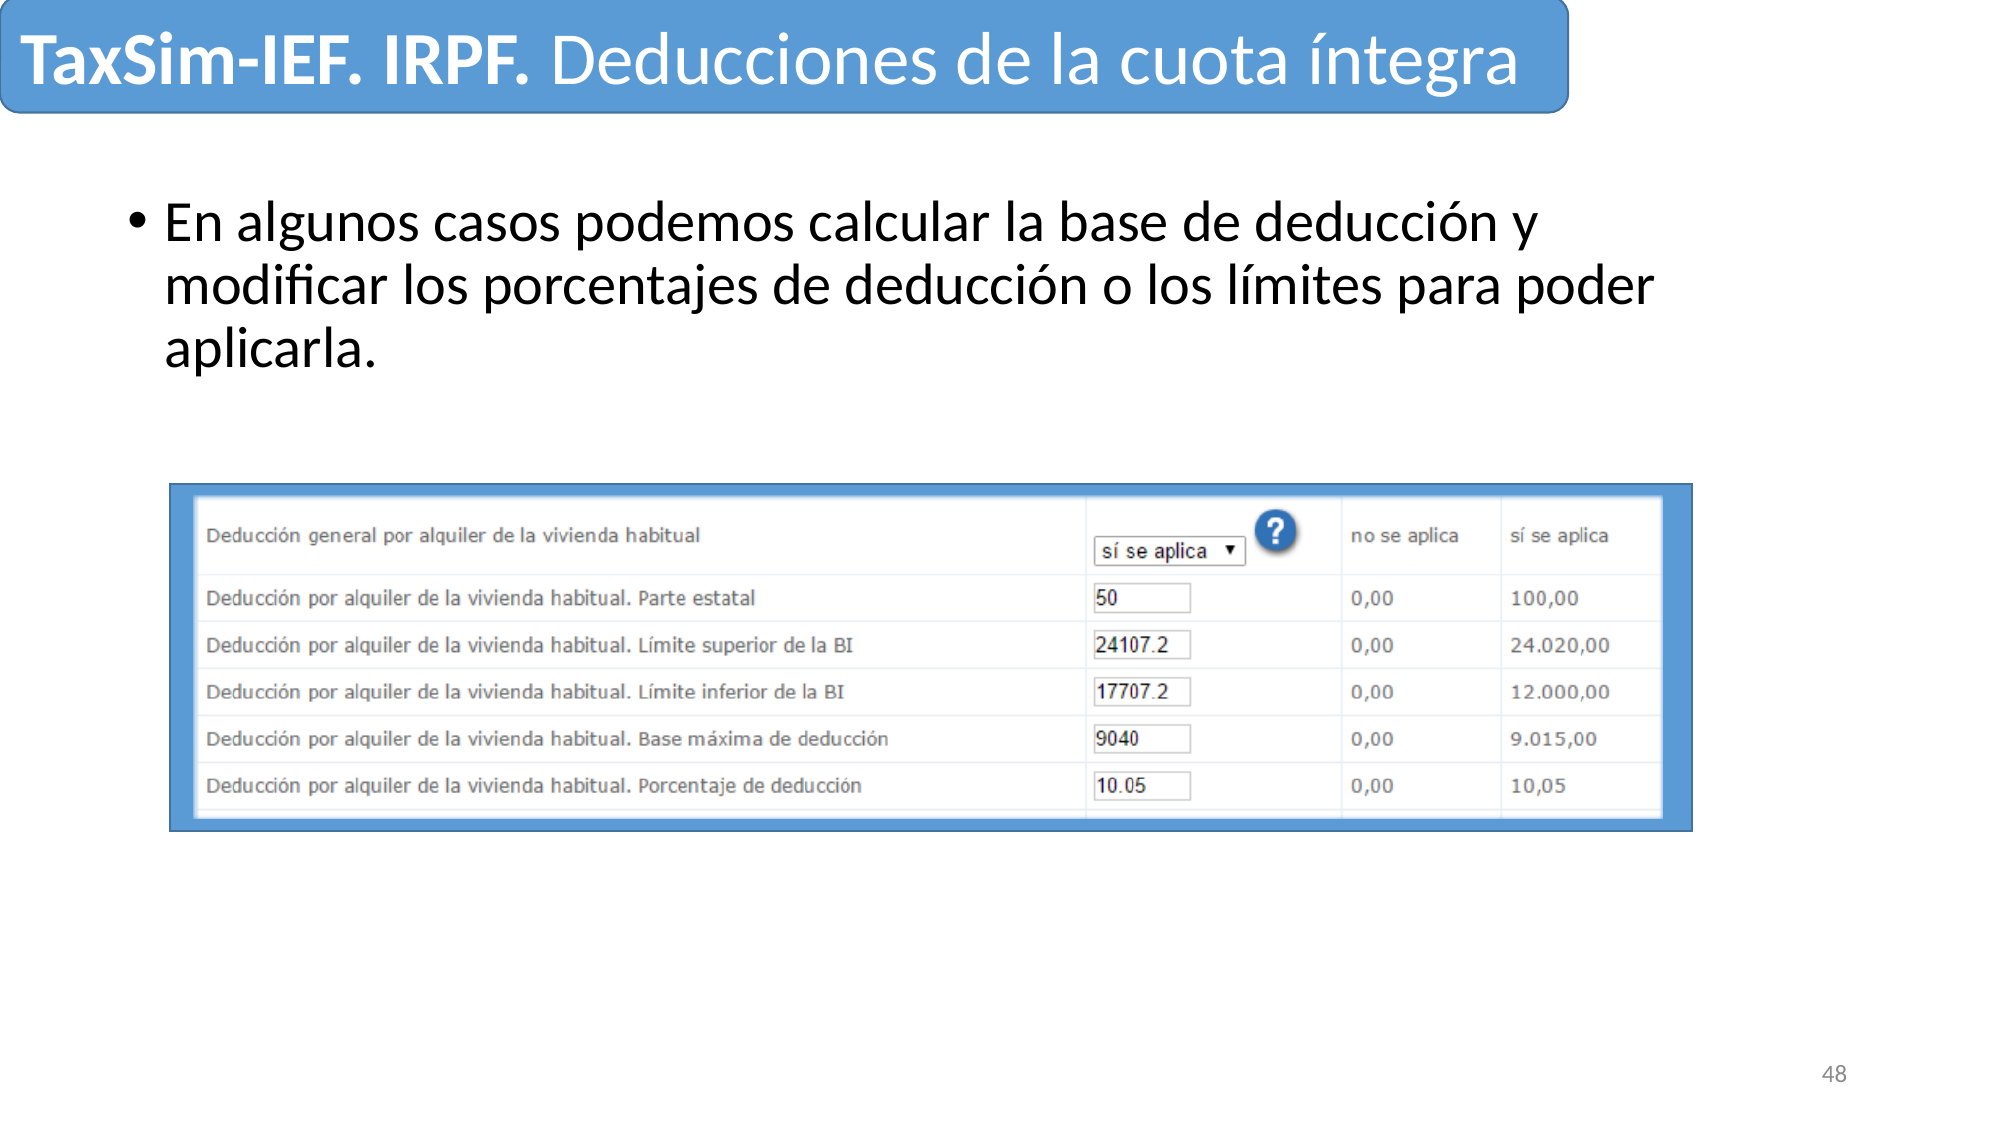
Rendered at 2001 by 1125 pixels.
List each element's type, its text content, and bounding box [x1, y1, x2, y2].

list En algunos casos podemos calcular la base de deducción y modificar los porcentajes de deducción o los límites para poder aplicarla. [112, 184, 1778, 413]
text_box [169, 483, 1693, 832]
picture [193, 495, 1663, 819]
slide_number 48 [1412, 1042, 1863, 1103]
text_box TaxSim-IEF. IRPF. Deducciones de la cuota íntegra [0, 0, 1570, 114]
